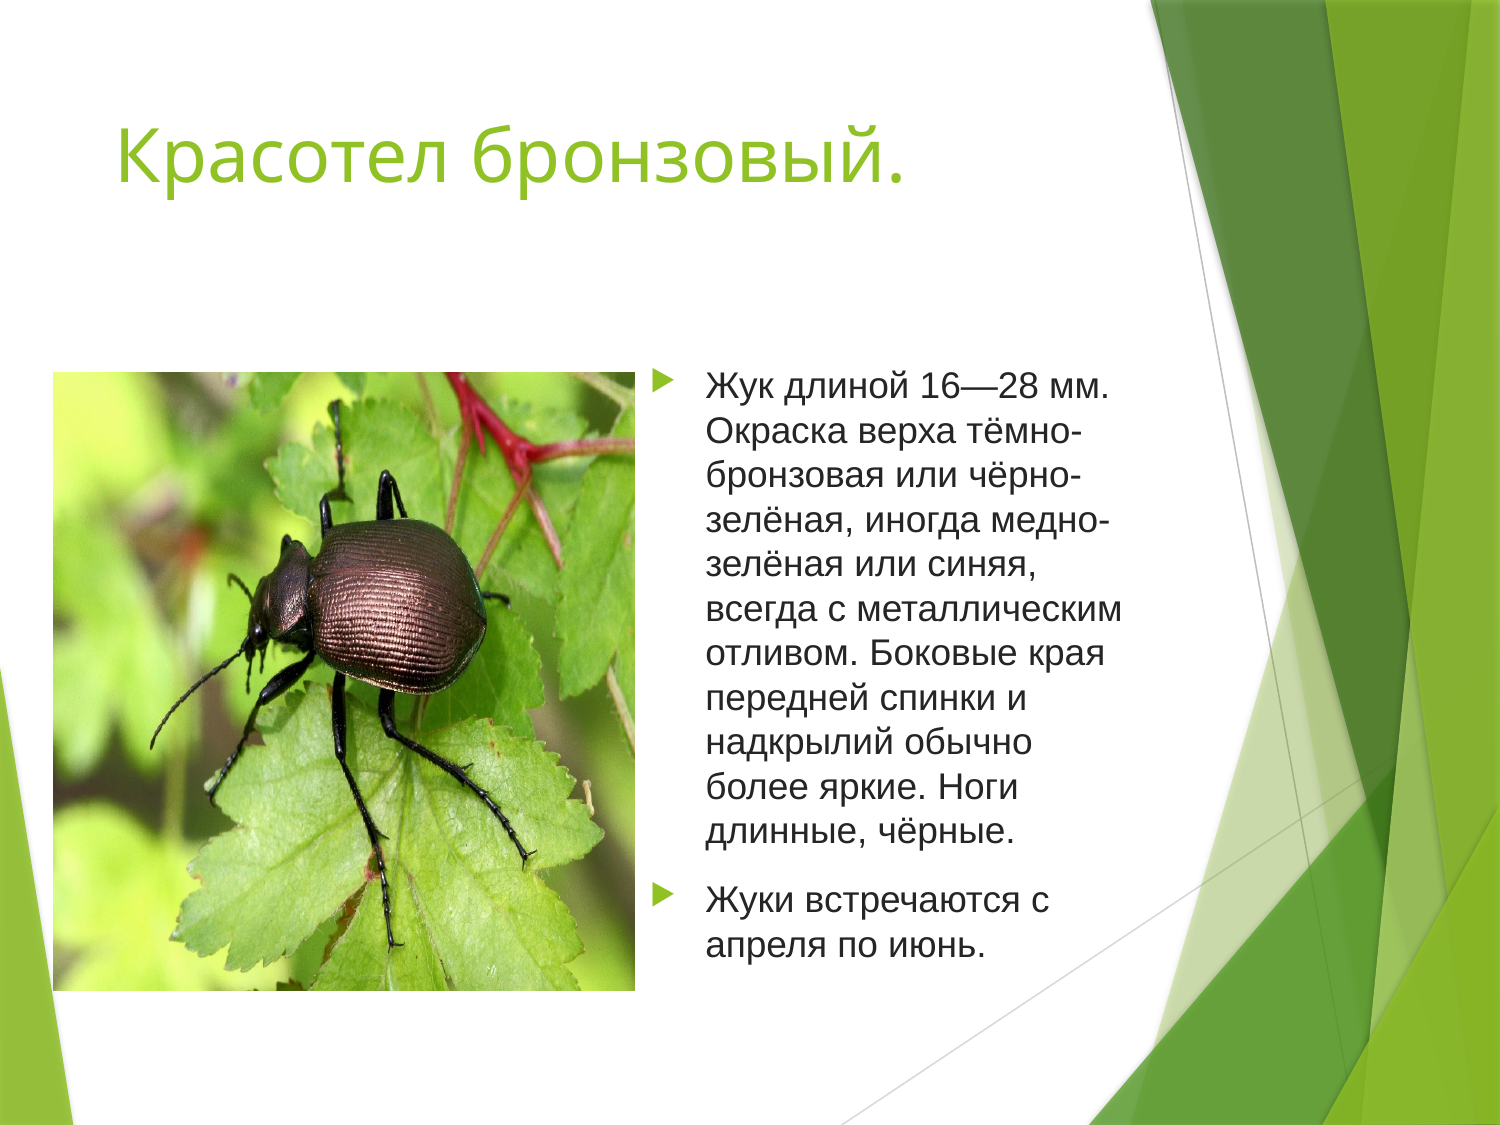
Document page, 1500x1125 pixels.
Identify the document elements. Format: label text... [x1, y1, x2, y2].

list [52, 372, 636, 992]
title Красотел бронзовый. [99, 99, 1142, 317]
list Жук длиной 16—28 мм. Окраска верха тёмно-бронзовая или чёрно-зелёная, иногда медно-зелёная или синяя, всегда с металлическим отливом. Боковые края передней спинки и надкрылий обычно более яркие. Ноги длинные, чёрные. Жуки встречаются с апреля по июнь. [634, 354, 1142, 992]
